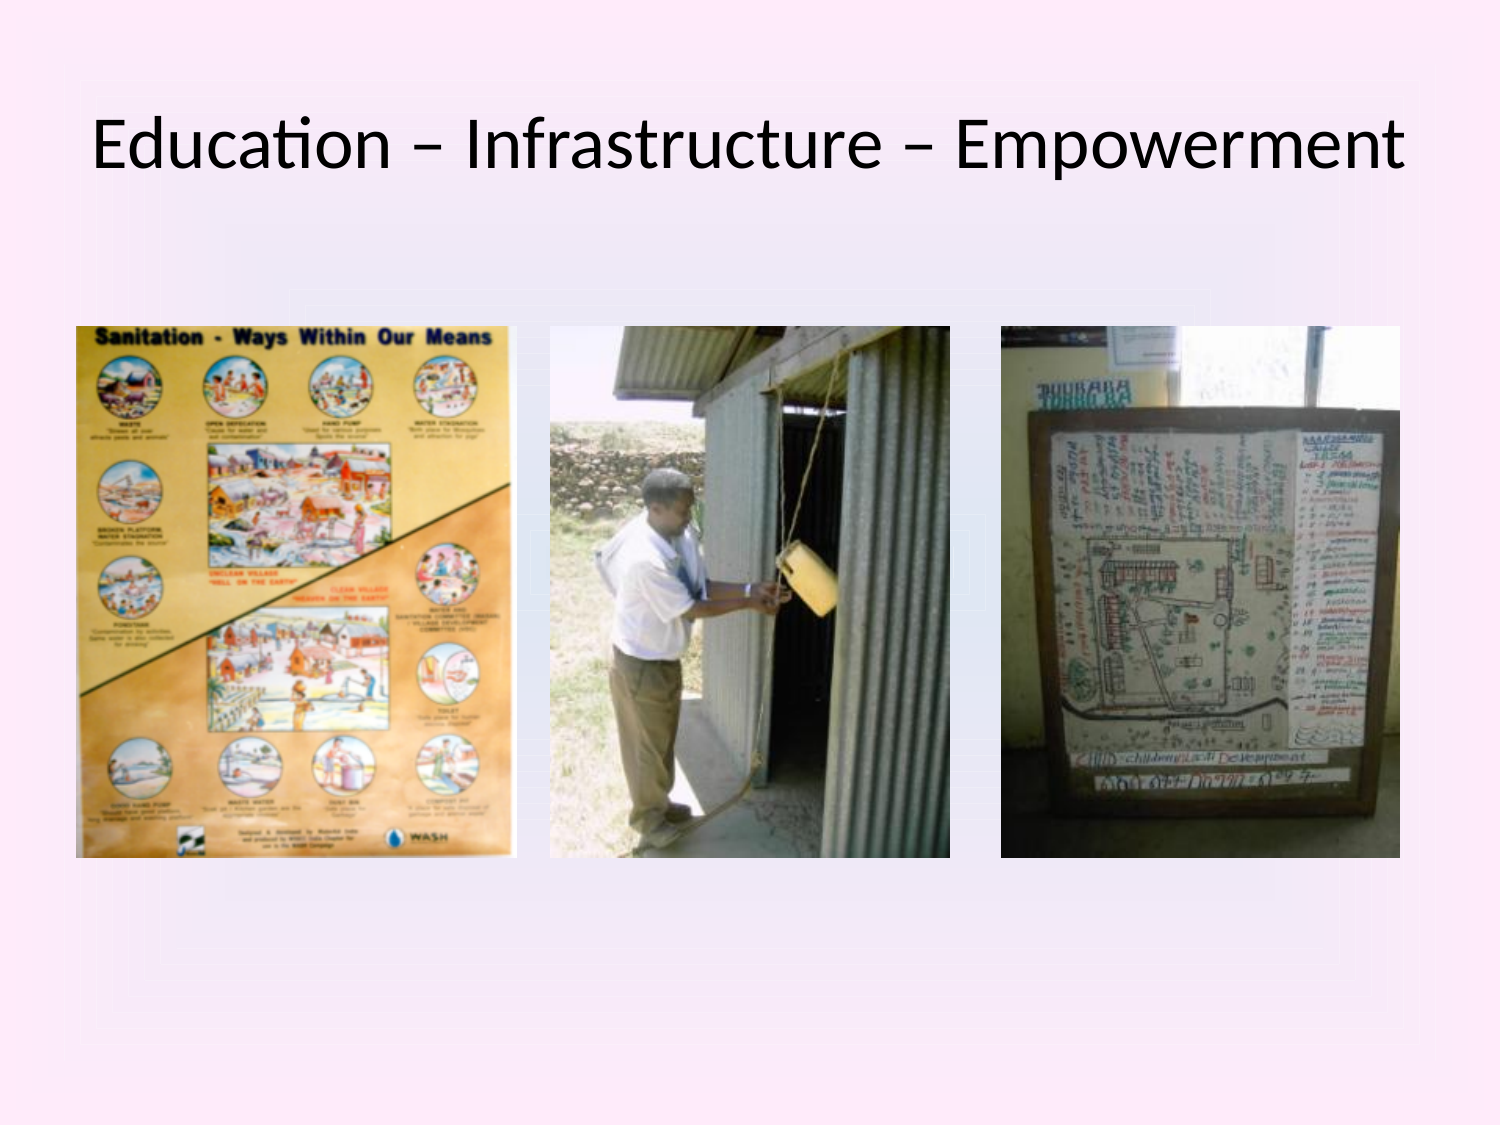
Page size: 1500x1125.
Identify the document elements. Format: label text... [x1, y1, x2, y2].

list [76, 325, 517, 858]
picture [550, 326, 950, 858]
title Education – Infrastructure – Empowerment [75, 45, 1425, 233]
picture [1000, 325, 1400, 858]
